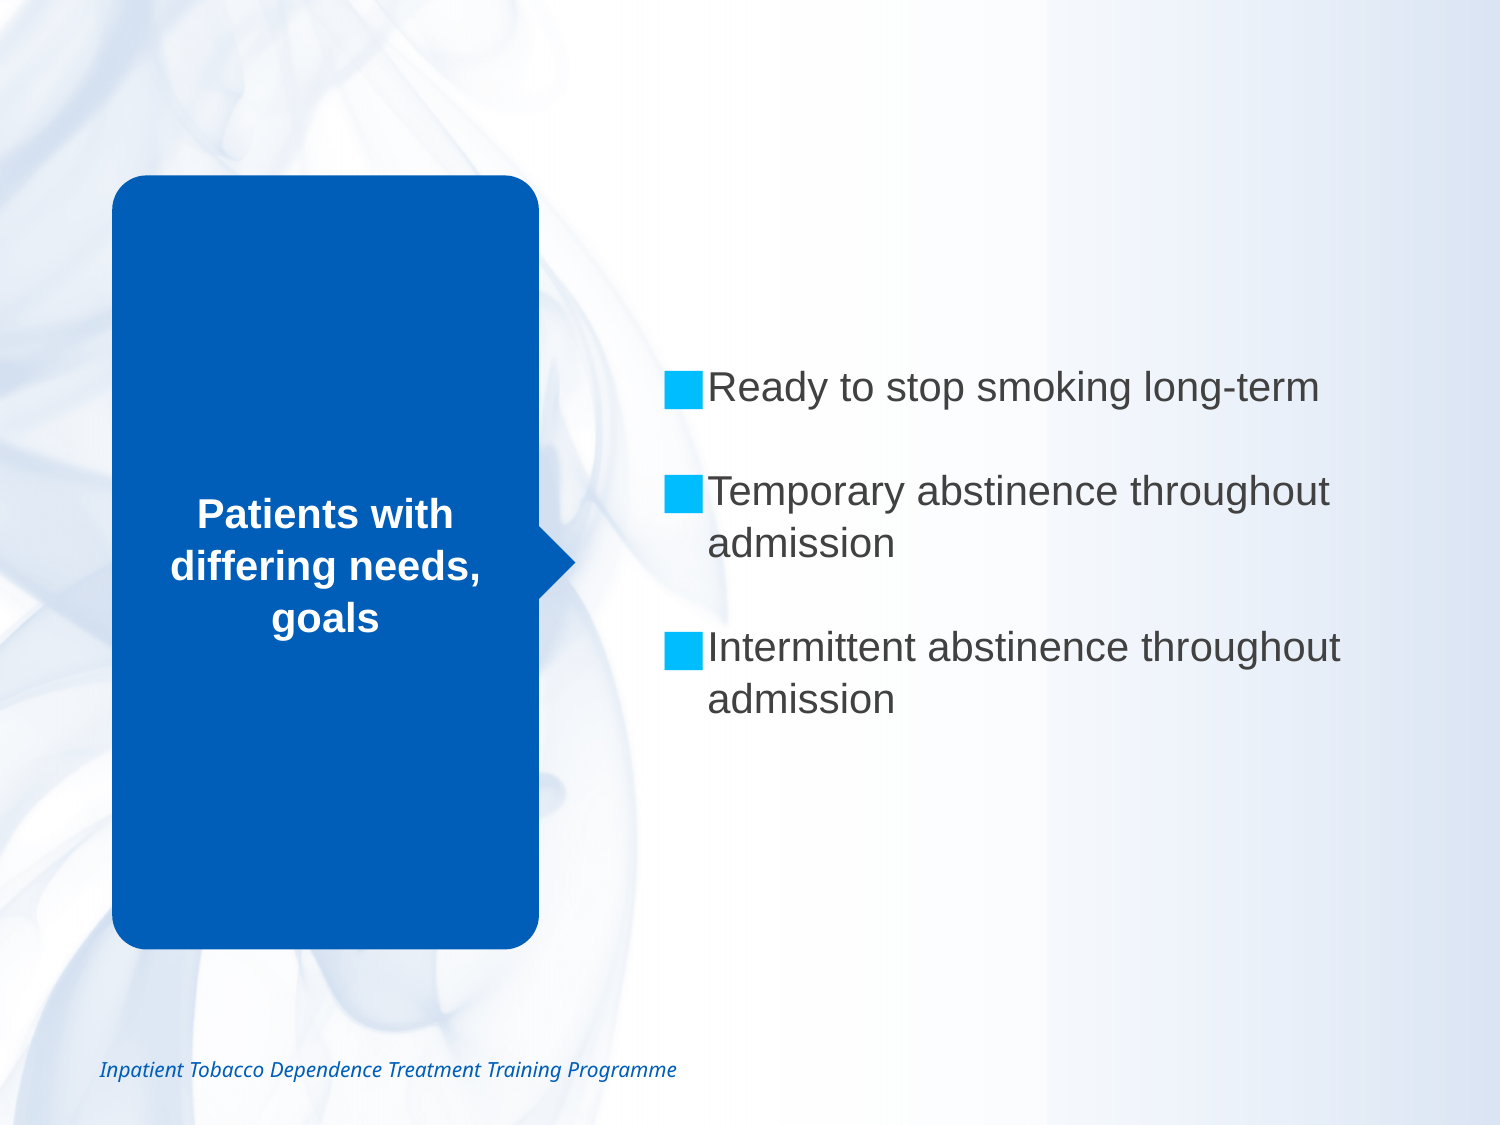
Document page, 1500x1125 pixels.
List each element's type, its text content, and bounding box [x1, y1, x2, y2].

text_box [1048, 0, 1500, 1125]
picture [0, 0, 1047, 1125]
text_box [111, 175, 560, 950]
list Ready to stop smoking long-term Temporary abstinence throughout admission Intermittent abstinence throughout admission [1051, 100, 1448, 875]
